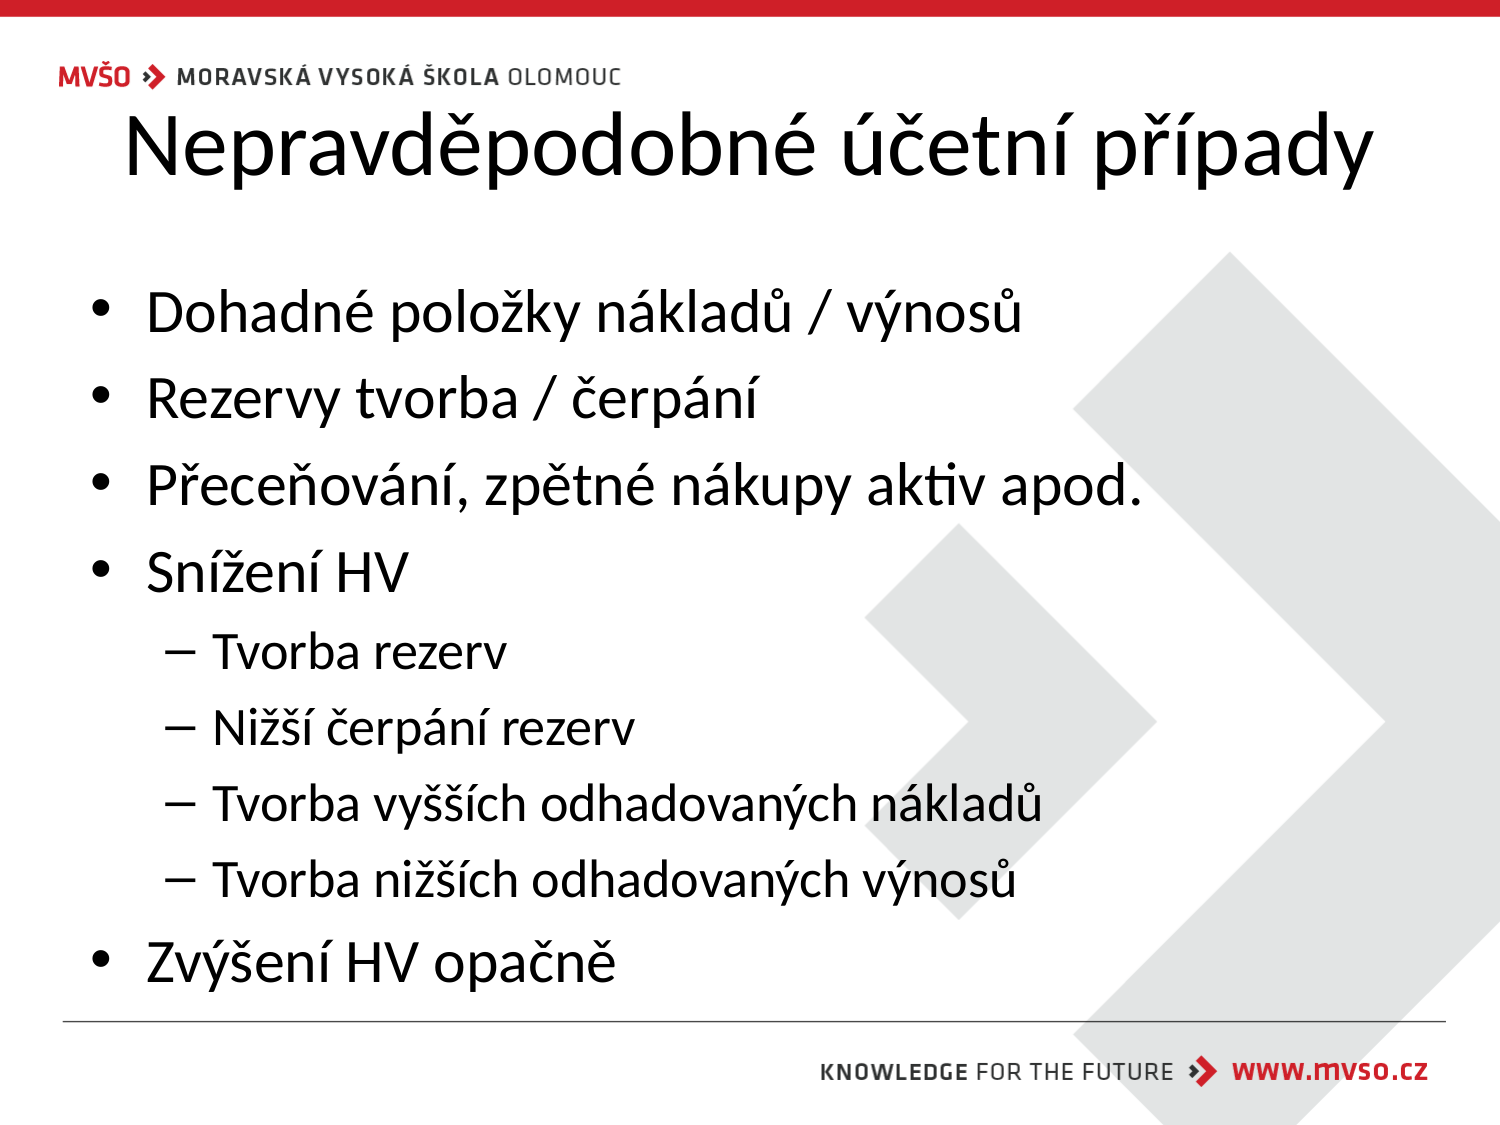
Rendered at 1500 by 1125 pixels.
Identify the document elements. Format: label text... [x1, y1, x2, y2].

list Dohadné položky nákladů / výnosů Rezervy tvorba / čerpání Přeceňování, zpětné nákupy aktiv apod. Snížení HV Tvorba rezerv Nižší čerpání rezerv Tvorba vyšších odhadovaných nákladů Tvorba nižších odhadovaných výnosů Zvýšení HV opačně [75, 262, 1425, 1005]
title Nepravděpodobné účetní případy [75, 45, 1425, 233]
picture [0, 0, 1500, 1125]
